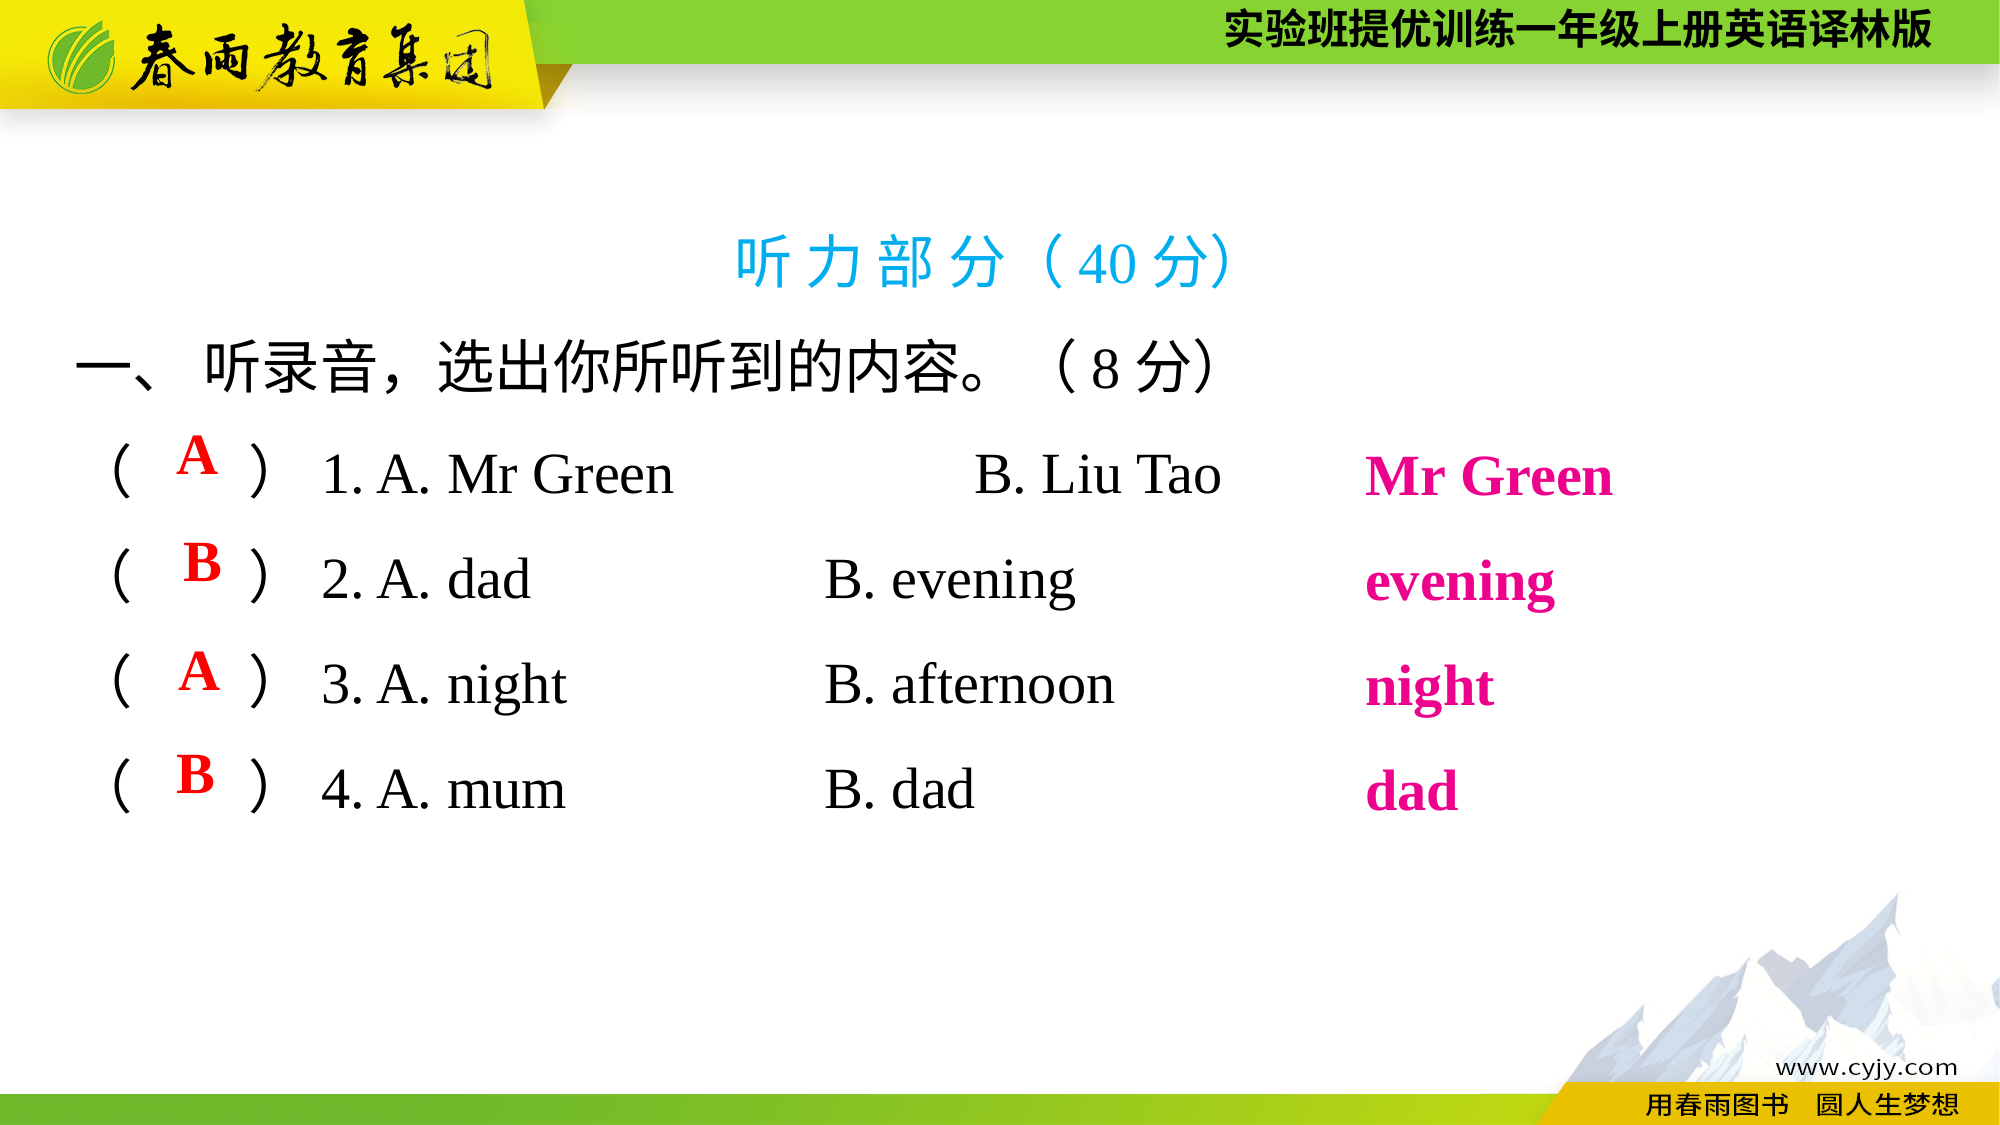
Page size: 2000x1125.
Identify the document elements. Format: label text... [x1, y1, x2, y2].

text_box B [161, 727, 231, 813]
text_box A [163, 624, 235, 710]
text_box Mr Green evening night dad [1350, 394, 1662, 830]
picture [0, 0, 2000, 1125]
text_box A [161, 408, 234, 494]
list 听 力 部 分（40分） 一、 听录音，选出你所听到的内容。（8分） （ ）1. A. Mr Green B. Liu Tao （ ）2. A. dad B. evening （ ）3. A. night B. afternoon （ ）4. A. mum B. dad [59, 182, 1944, 835]
text_box B [168, 515, 238, 600]
